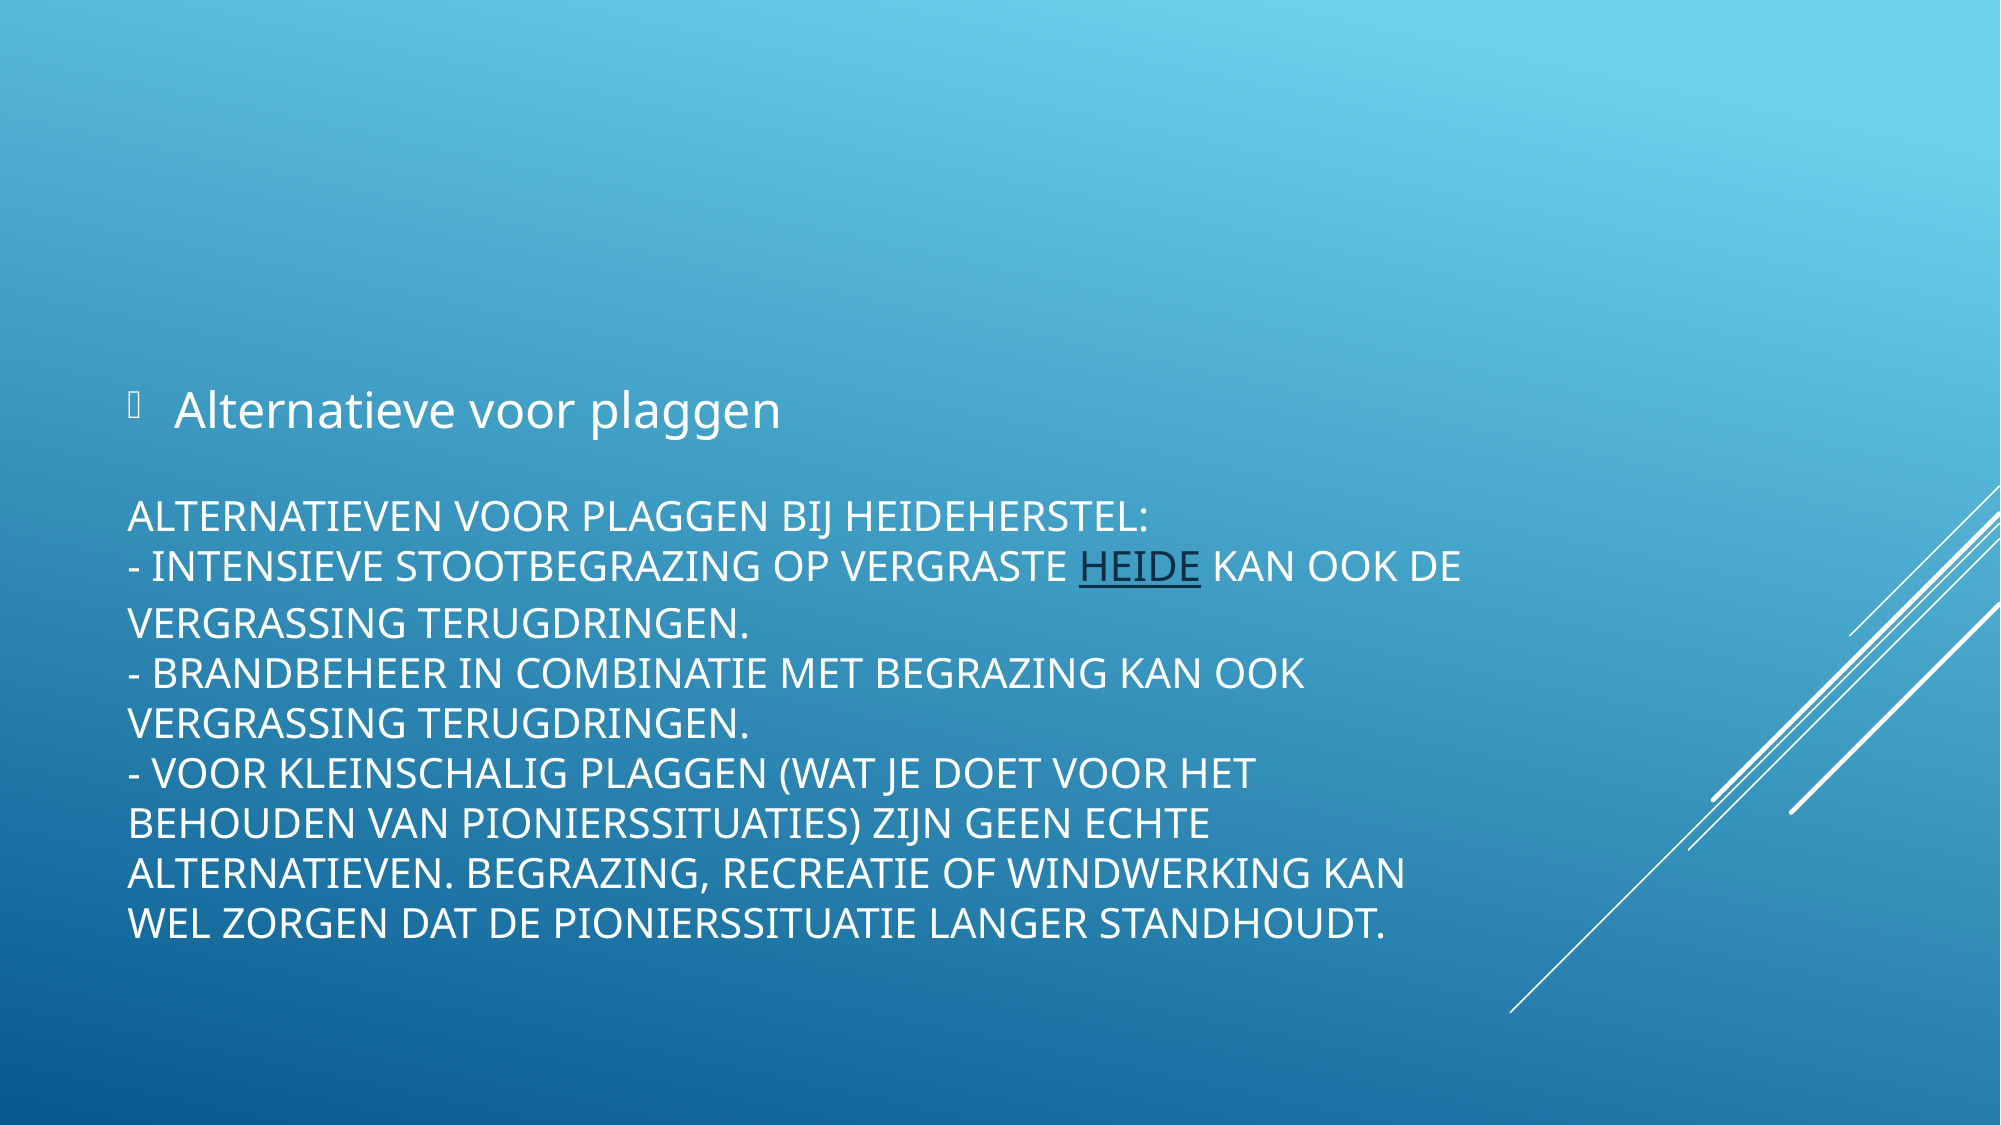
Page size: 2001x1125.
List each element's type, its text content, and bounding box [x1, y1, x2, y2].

list Alternatieve voor plaggen [112, 112, 1513, 706]
title Alternatieven voor plaggen bij heideherstel: - Intensieve stootbegrazing op vergraste heide kan ook de vergrassing terugdringen. - Brandbeheer in combinatie met begrazing kan ook vergrassing terugdringen. - Voor kleinschalig plaggen (wat je doet voor het behouden van pionierssituaties) zijn geen echte alternatieven. Begrazing, recreatie of windwerking kan wel zorgen dat de pionierssituatie langer standhoudt. [112, 706, 1513, 984]
